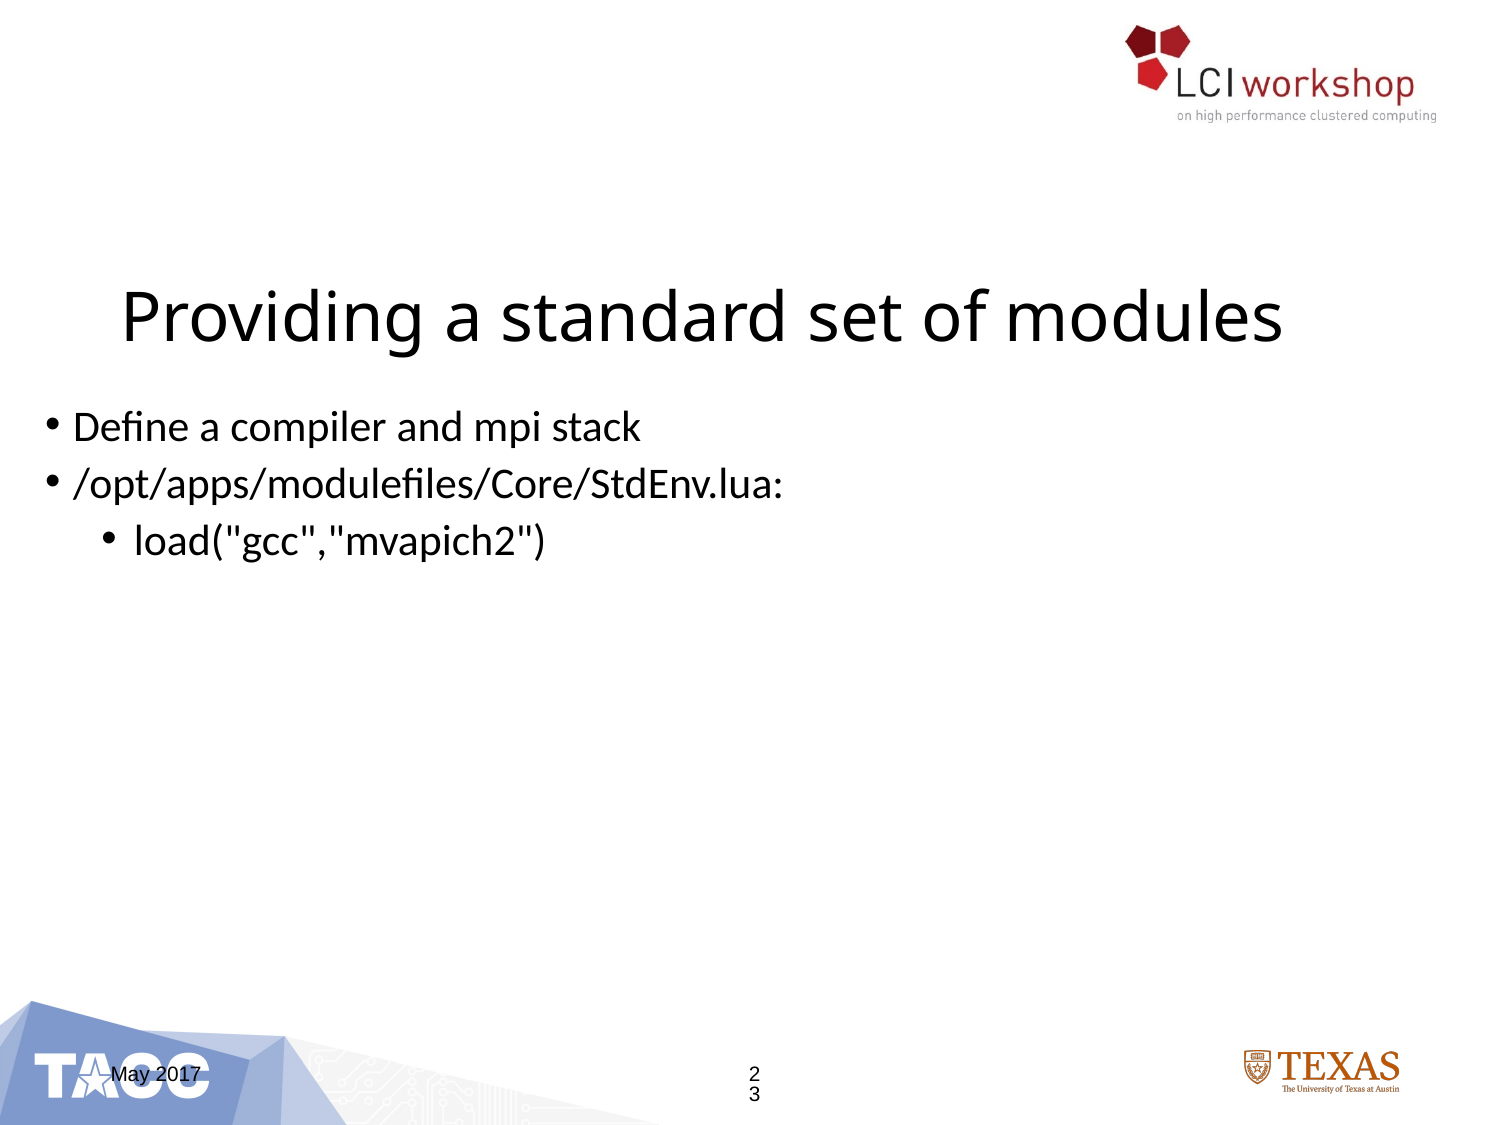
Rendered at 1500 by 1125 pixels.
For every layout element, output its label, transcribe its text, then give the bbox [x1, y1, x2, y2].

list Define a compiler and mpi stack /opt/apps/modulefiles/Core/StdEnv.lua: load("gcc","mvapich2") [36, 399, 1463, 754]
text_box May 2017 [103, 1052, 441, 1093]
title Providing a standard set of modules [111, 236, 1426, 399]
picture [1125, 25, 1436, 123]
slide_number 23 [740, 1053, 771, 1092]
picture [0, 999, 659, 1125]
picture [1210, 1017, 1433, 1125]
